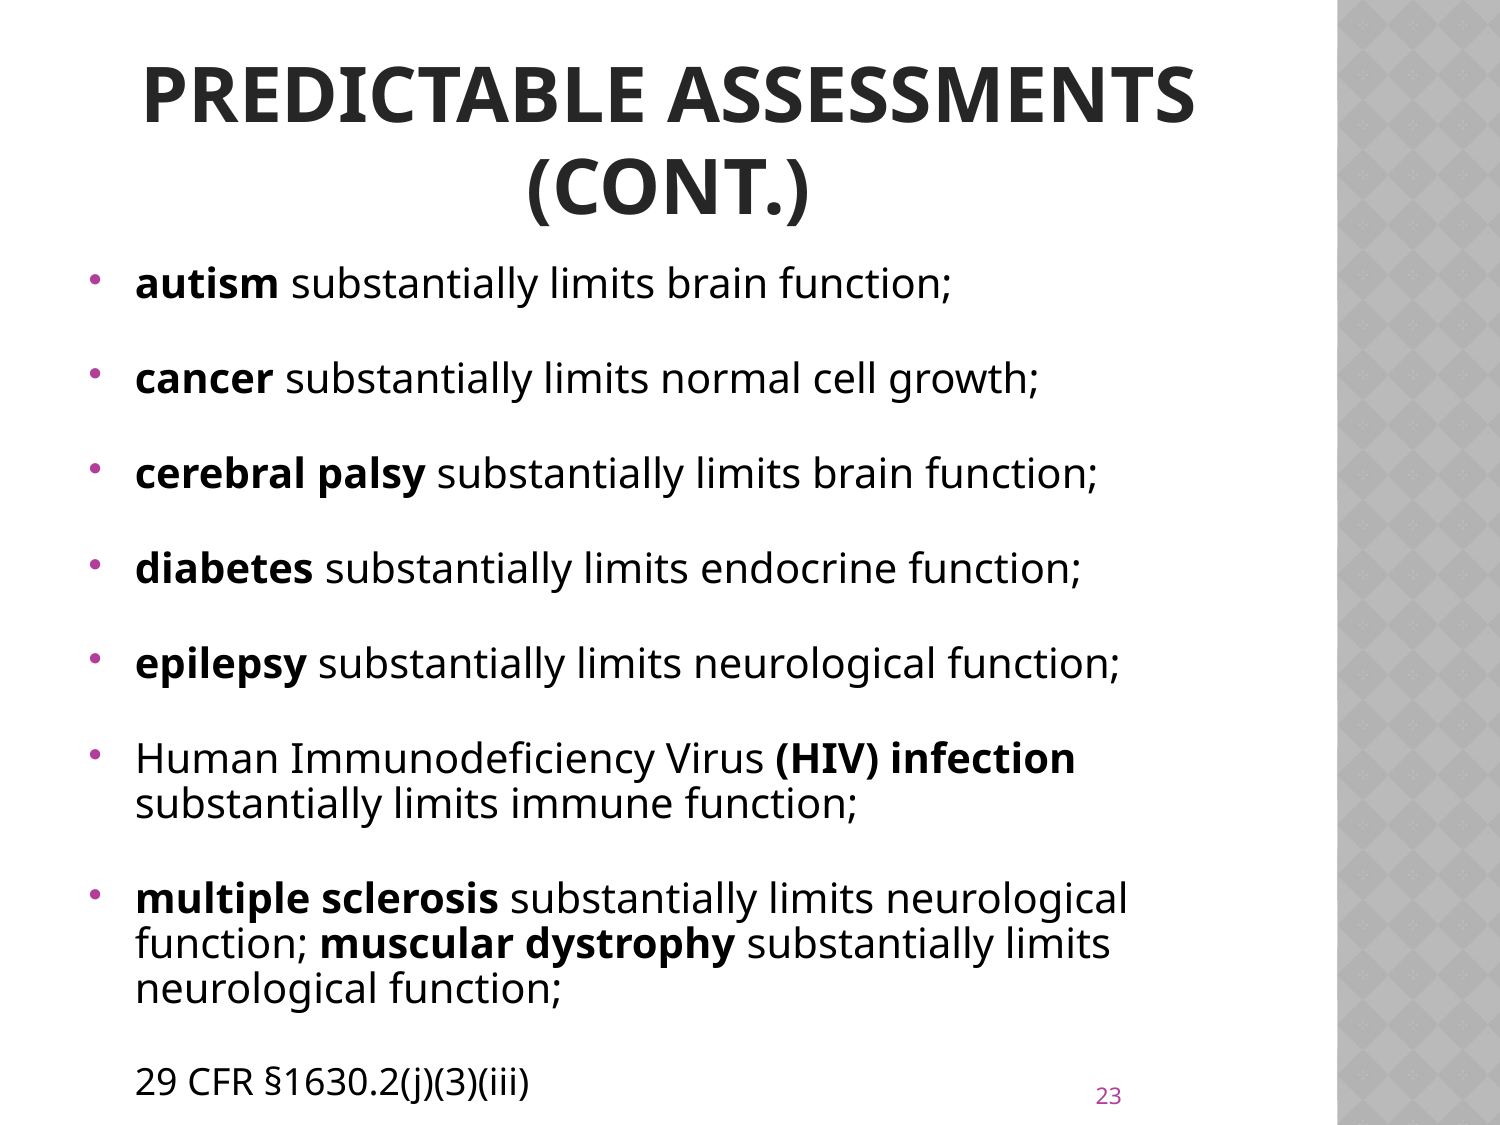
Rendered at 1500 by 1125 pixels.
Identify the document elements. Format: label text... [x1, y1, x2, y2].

title Predictable assessments (cont.) [74, 43, 1263, 230]
list autism substantially limits brain function; cancer substantially limits normal cell growth; cerebral palsy substantially limits brain function; diabetes substantially limits endocrine function; epilepsy substantially limits neurological function; Human Immunodeficiency Virus (HIV) infection substantially limits immune function; multiple sclerosis substantially limits neurological function; muscular dystrophy substantially limits neurological function; 29 CFR §1630.2(j)(3)(iii) [74, 254, 1263, 1051]
slide_number 23 [1025, 1075, 1123, 1113]
